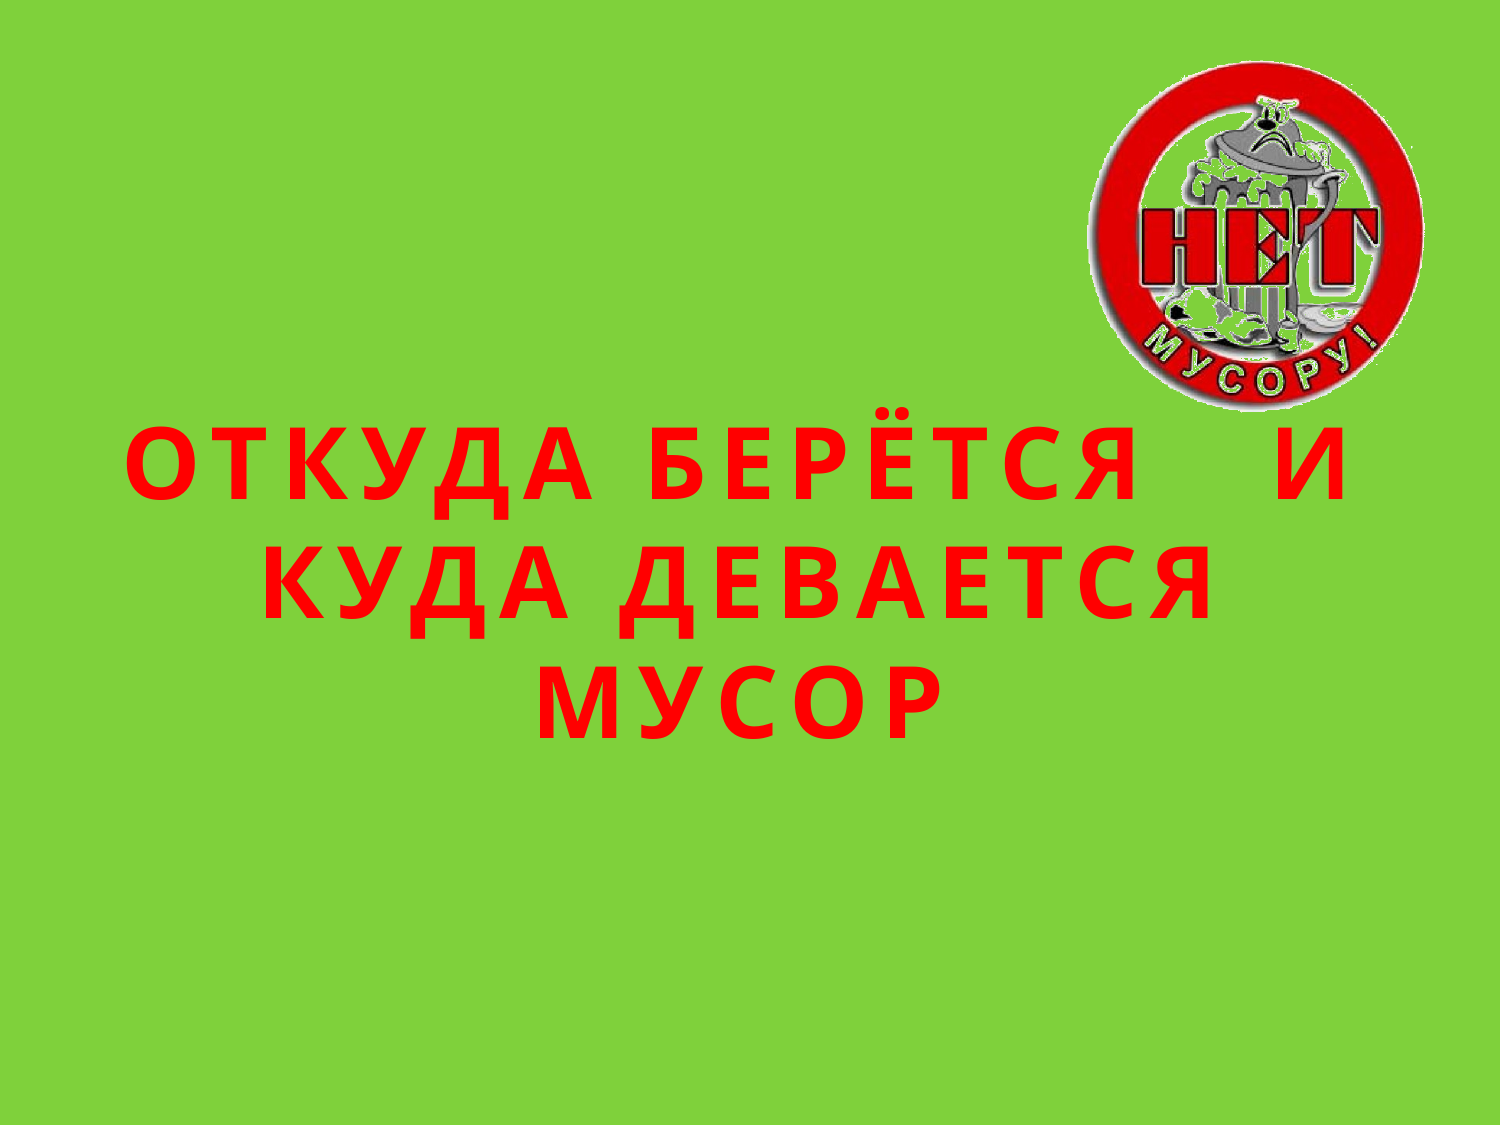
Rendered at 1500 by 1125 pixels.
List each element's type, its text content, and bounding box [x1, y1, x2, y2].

picture [1077, 46, 1430, 421]
title Откуда берётся и куда девается мусор [69, 70, 1420, 879]
